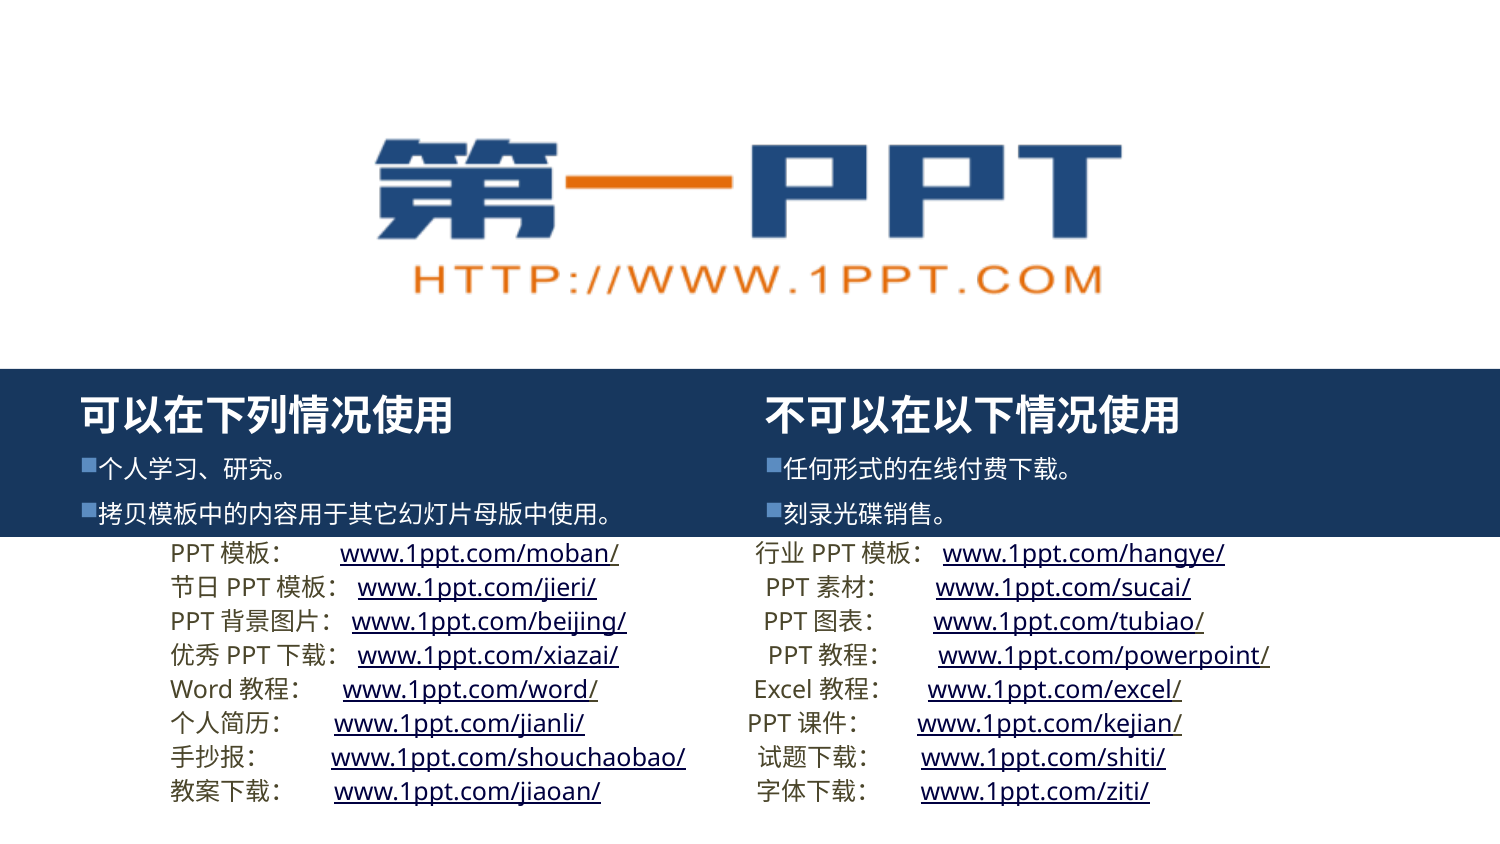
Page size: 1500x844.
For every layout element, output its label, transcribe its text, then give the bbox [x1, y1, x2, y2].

text_box [0, 368, 1500, 537]
text_box 不可以在以下情况使用 任何形式的在线付费下载。 刻录光碟销售。 [750, 381, 1424, 529]
picture [264, 43, 1236, 334]
text_box PPT模板： www.1ppt.com/moban/ 行业PPT模板：www.1ppt.com/hangye/ 节日PPT模板：www.1ppt.com/jieri/ PPT素材： www.1ppt.com/sucai/ PPT背景图片：www.1ppt.com/beijing/ PPT图表： www.1ppt.com/tubiao/ 优秀PPT下载：www.1ppt.com/xiazai/ PPT教程： www.1ppt.com/powerpoint/ Word教程： www.1ppt.com/word/ Excel教程： www.1ppt.com/excel/ 个人简历： www.1ppt.com/jianli/ PPT课件： www.1ppt.com/kejian/ 手抄报： www.1ppt.com/shouchaobao/ 试题下载： www.1ppt.com/shiti/ 教案下载： www.1ppt.com/jiaoan/ 字体下载： www.1ppt.com/ziti/ [153, 538, 1346, 808]
text_box 可以在下列情况使用 个人学习、研究。 拷贝模板中的内容用于其它幻灯片母版中使用。 [65, 381, 739, 529]
